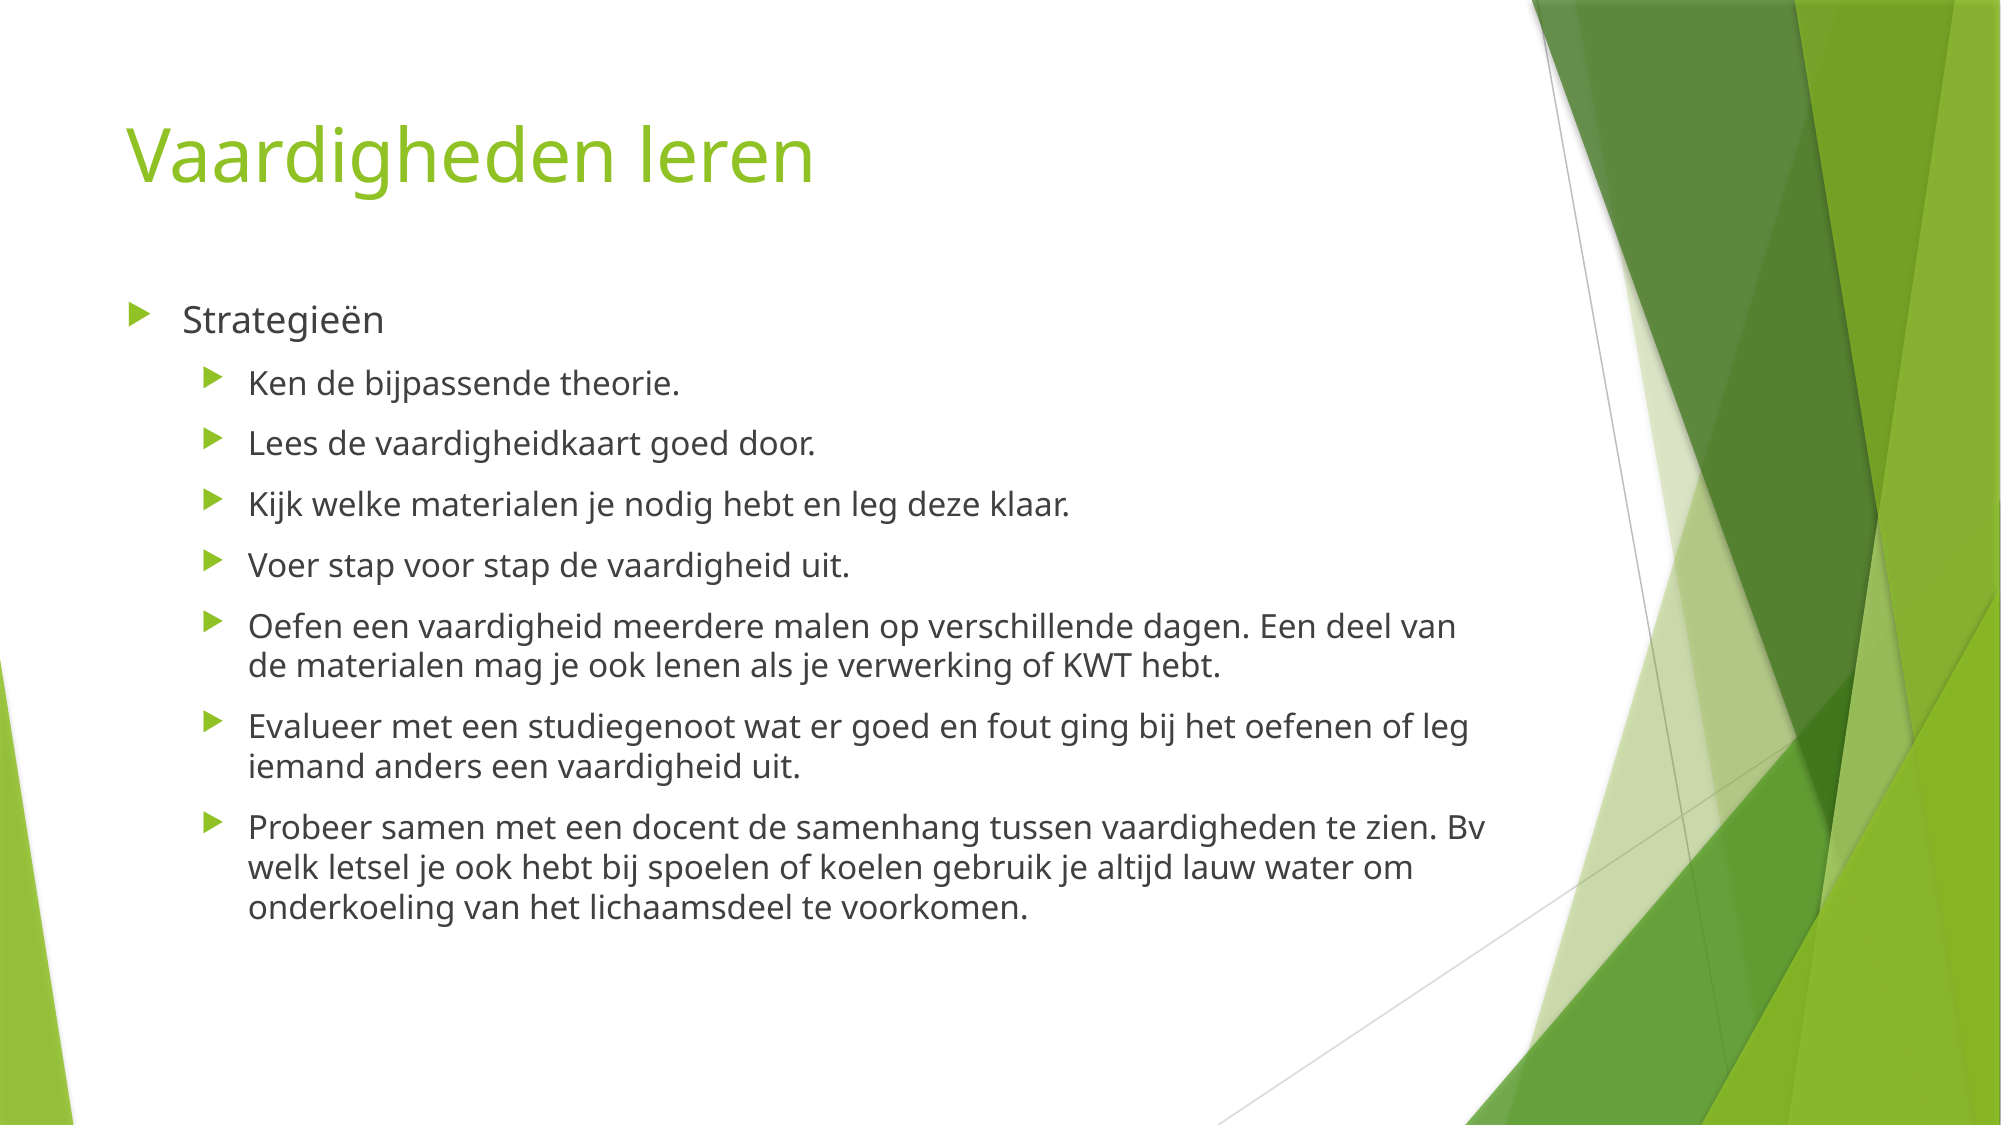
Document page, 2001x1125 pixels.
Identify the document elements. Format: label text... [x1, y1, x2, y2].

title Vaardigheden leren [111, 99, 1522, 288]
list Strategieën Ken de bijpassende theorie. Lees de vaardigheidkaart goed door. Kijk welke materialen je nodig hebt en leg deze klaar. Voer stap voor stap de vaardigheid uit. Oefen een vaardigheid meerdere malen op verschillende dagen. Een deel van de materialen mag je ook lenen als je verwerking of KWT hebt. Evalueer met een studiegenoot wat er goed en fout ging bij het oefenen of leg iemand anders een vaardigheid uit. Probeer samen met een docent de samenhang tussen vaardigheden te zien. Bv welk letsel je ook hebt bij spoelen of koelen gebruik je altijd lauw water om onderkoeling van het lichaamsdeel te voorkomen. [111, 288, 1522, 1025]
